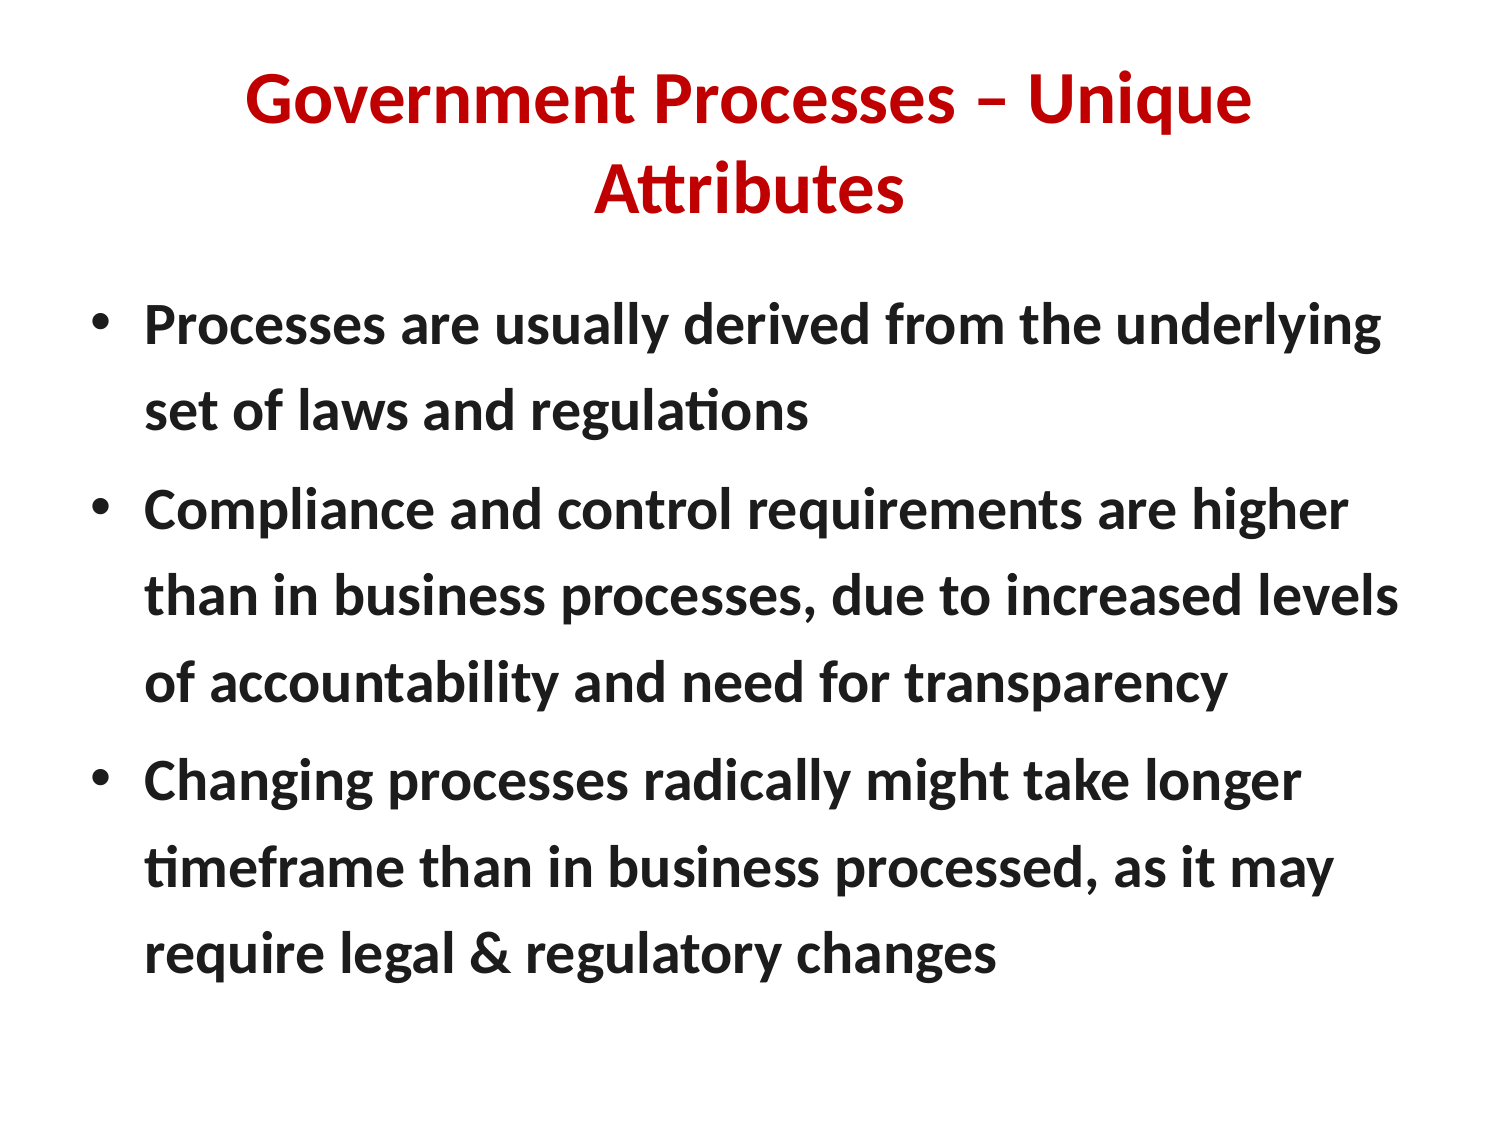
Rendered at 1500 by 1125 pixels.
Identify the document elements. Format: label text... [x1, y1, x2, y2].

list Processes are usually derived from the underlying set of laws and regulations Compliance and control requirements are higher than in business processes, due to increased levels of accountability and need for transparency Changing processes radically might take longer timeframe than in business processed, as it may require legal & regulatory changes [75, 262, 1425, 1005]
title Government Processes – Unique Attributes [75, 45, 1425, 233]
